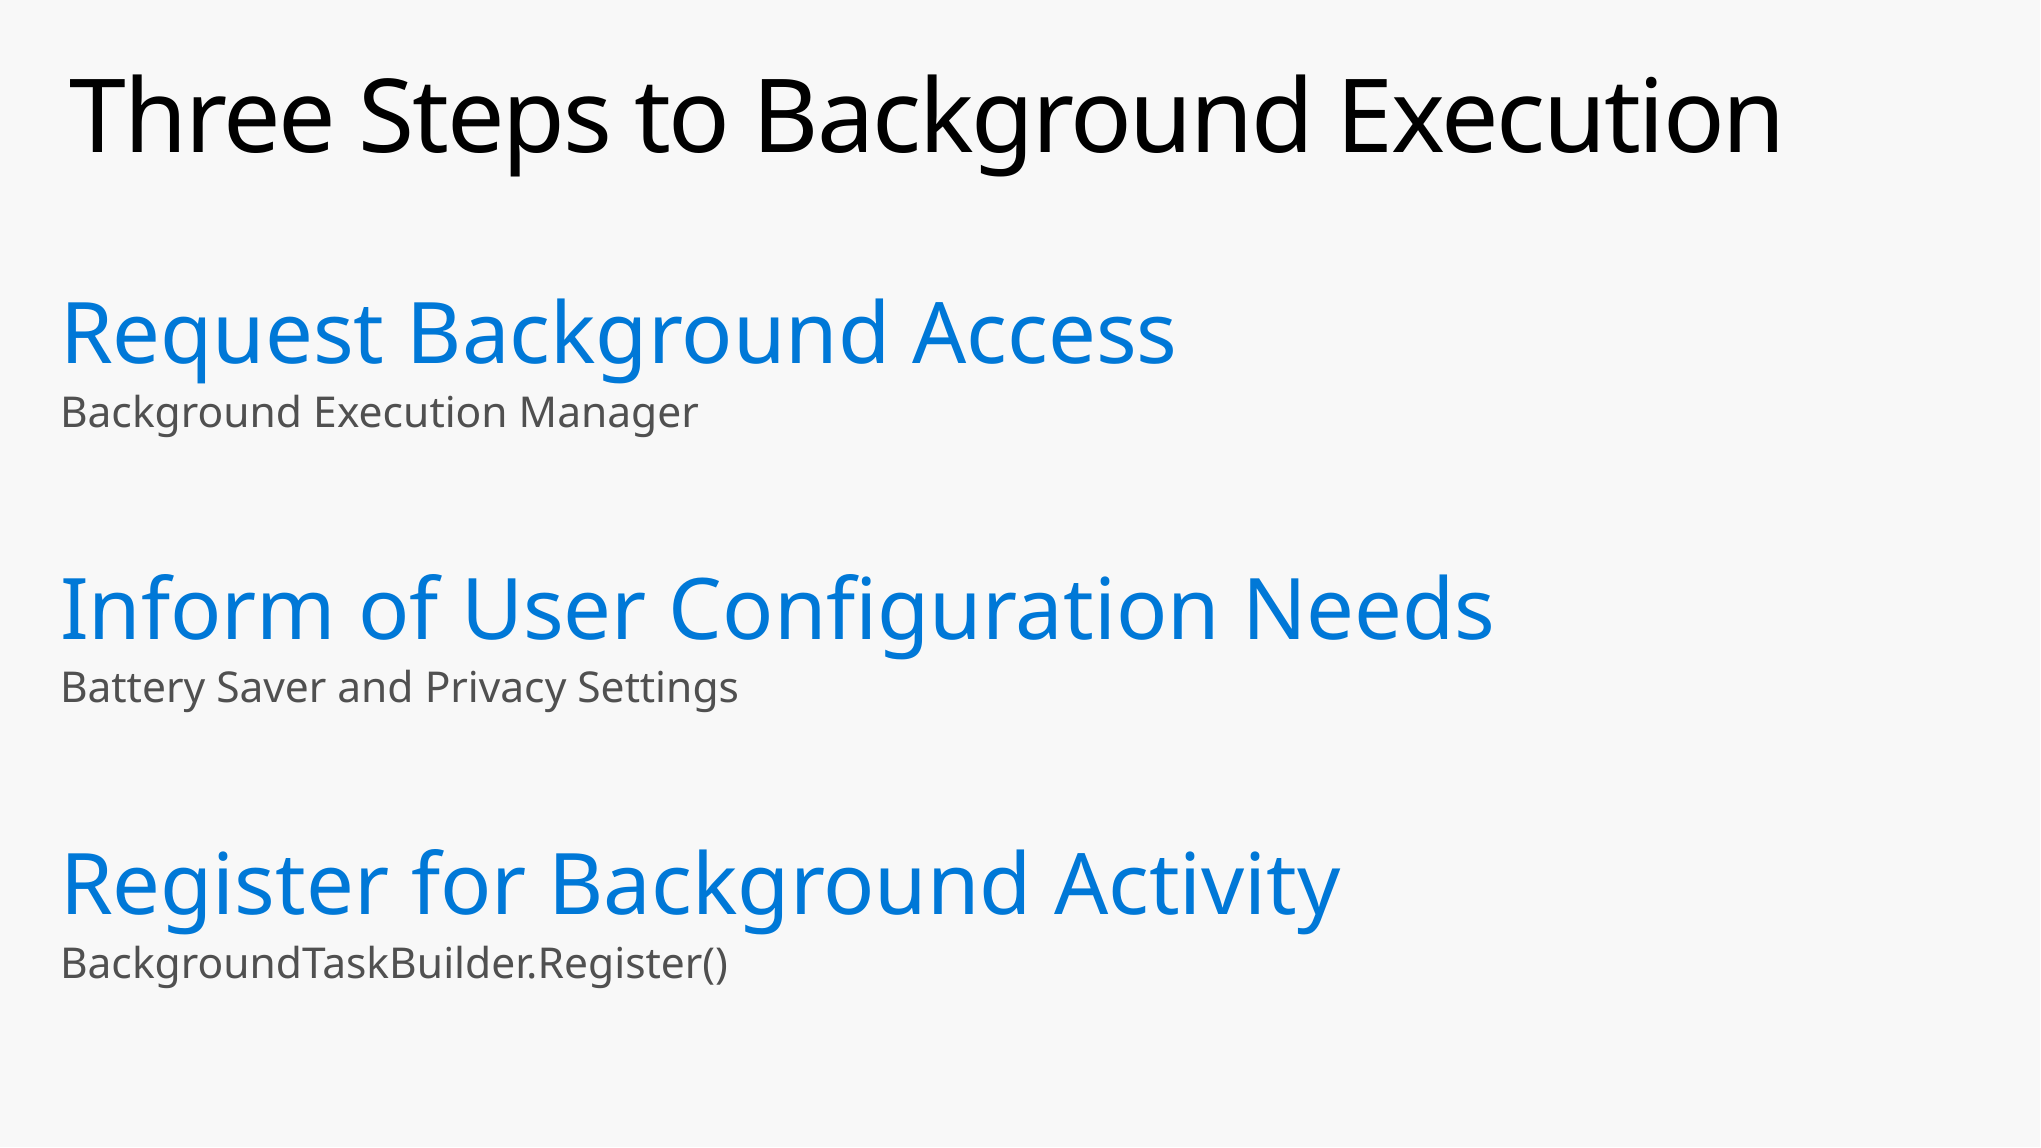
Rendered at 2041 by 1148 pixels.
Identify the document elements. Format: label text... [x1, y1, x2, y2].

text_box Request Background Access Background Execution Manager [45, 283, 1995, 444]
title Three Steps to Background Execution [46, 49, 2036, 203]
text_box Register for Background Activity BackgroundTaskBuilder.Register() [45, 833, 1995, 995]
text_box Inform of User Configuration Needs Battery Saver and Privacy Settings [45, 558, 1995, 720]
